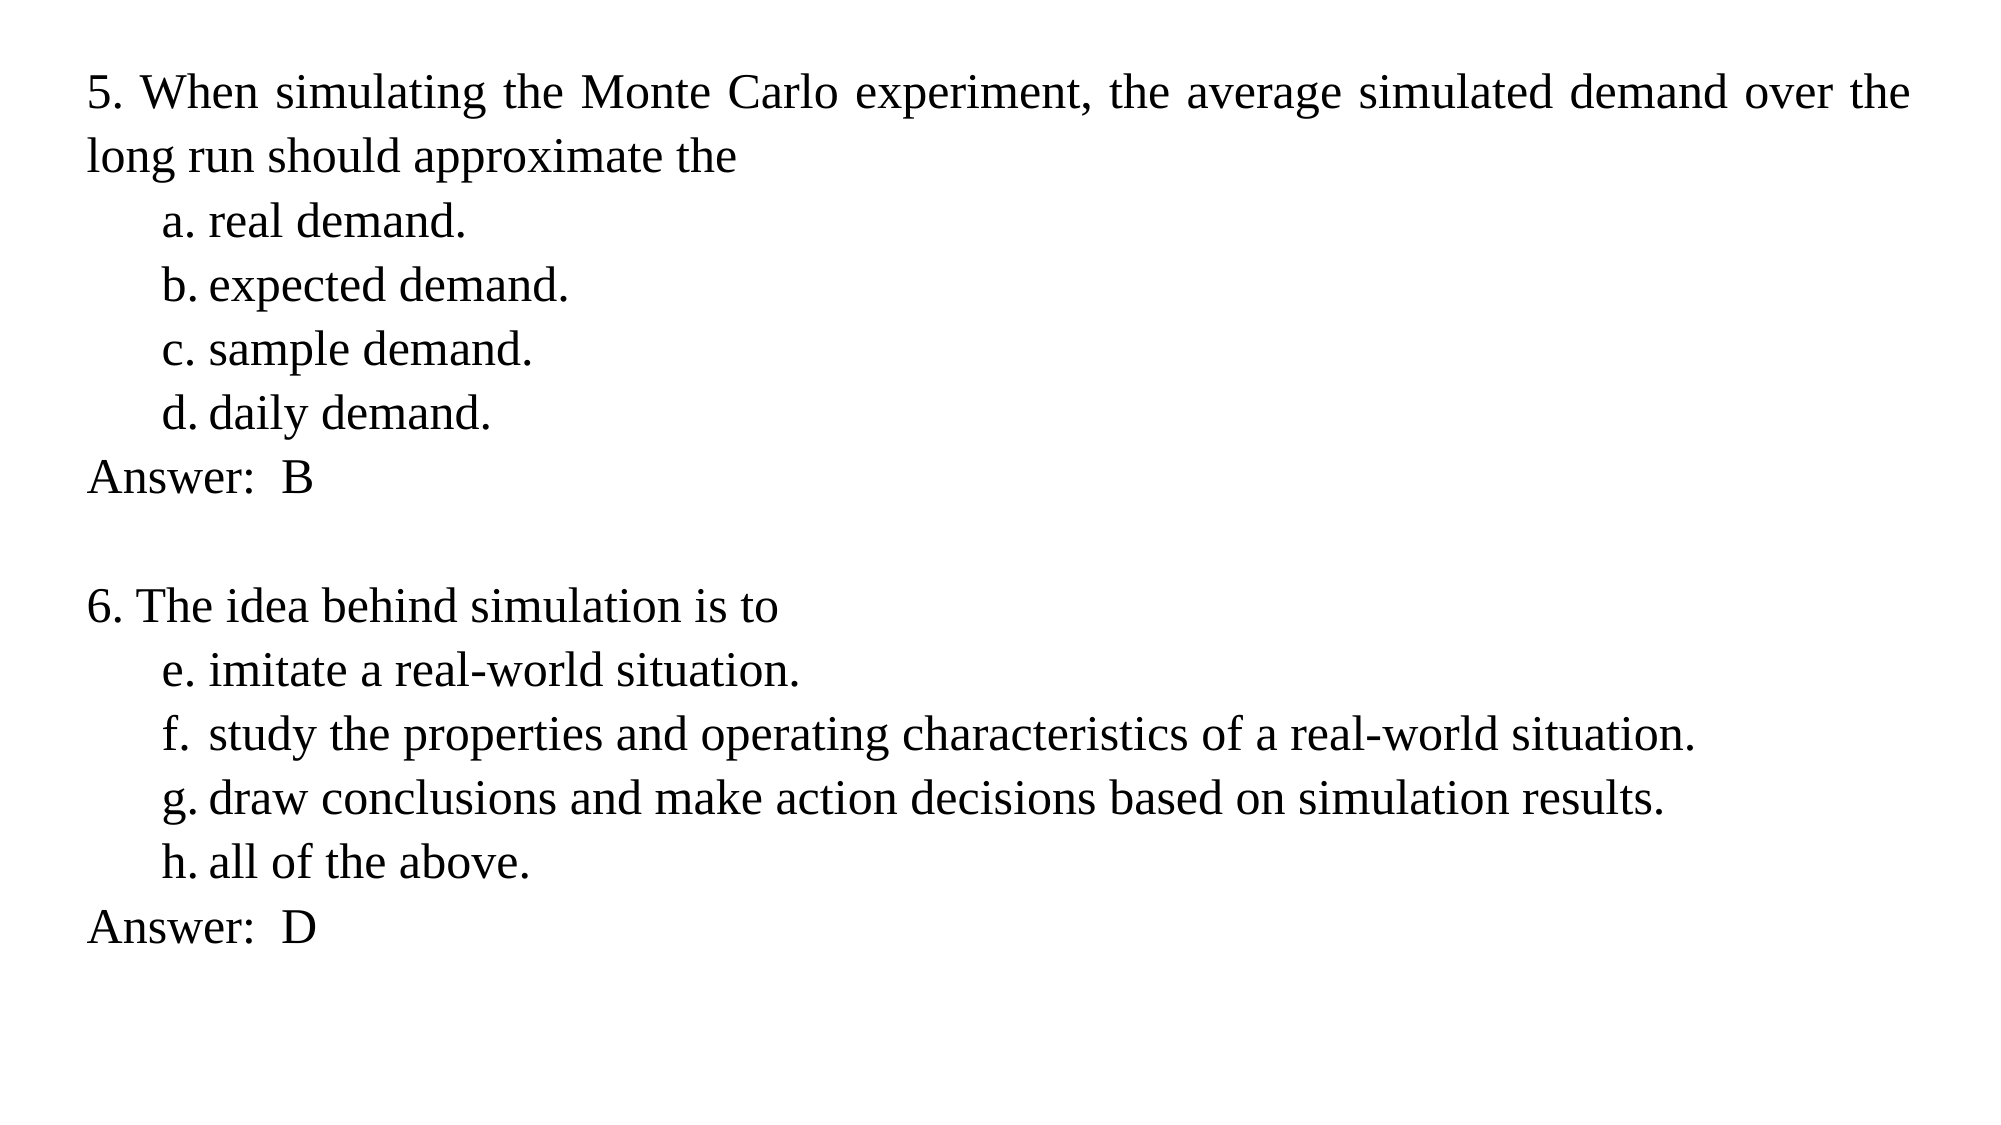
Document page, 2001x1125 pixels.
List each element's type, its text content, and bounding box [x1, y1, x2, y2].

text_box 5. When simulating the Monte Carlo experiment, the average simulated demand over the long run should approximate the real demand. expected demand. sample demand. daily demand. Answer: B 6. The idea behind simulation is to imitate a real-world situation. study the properties and operating characteristics of a real-world situation. draw conclusions and make action decisions based on simulation results. all of the above. Answer: D [71, 47, 1936, 961]
